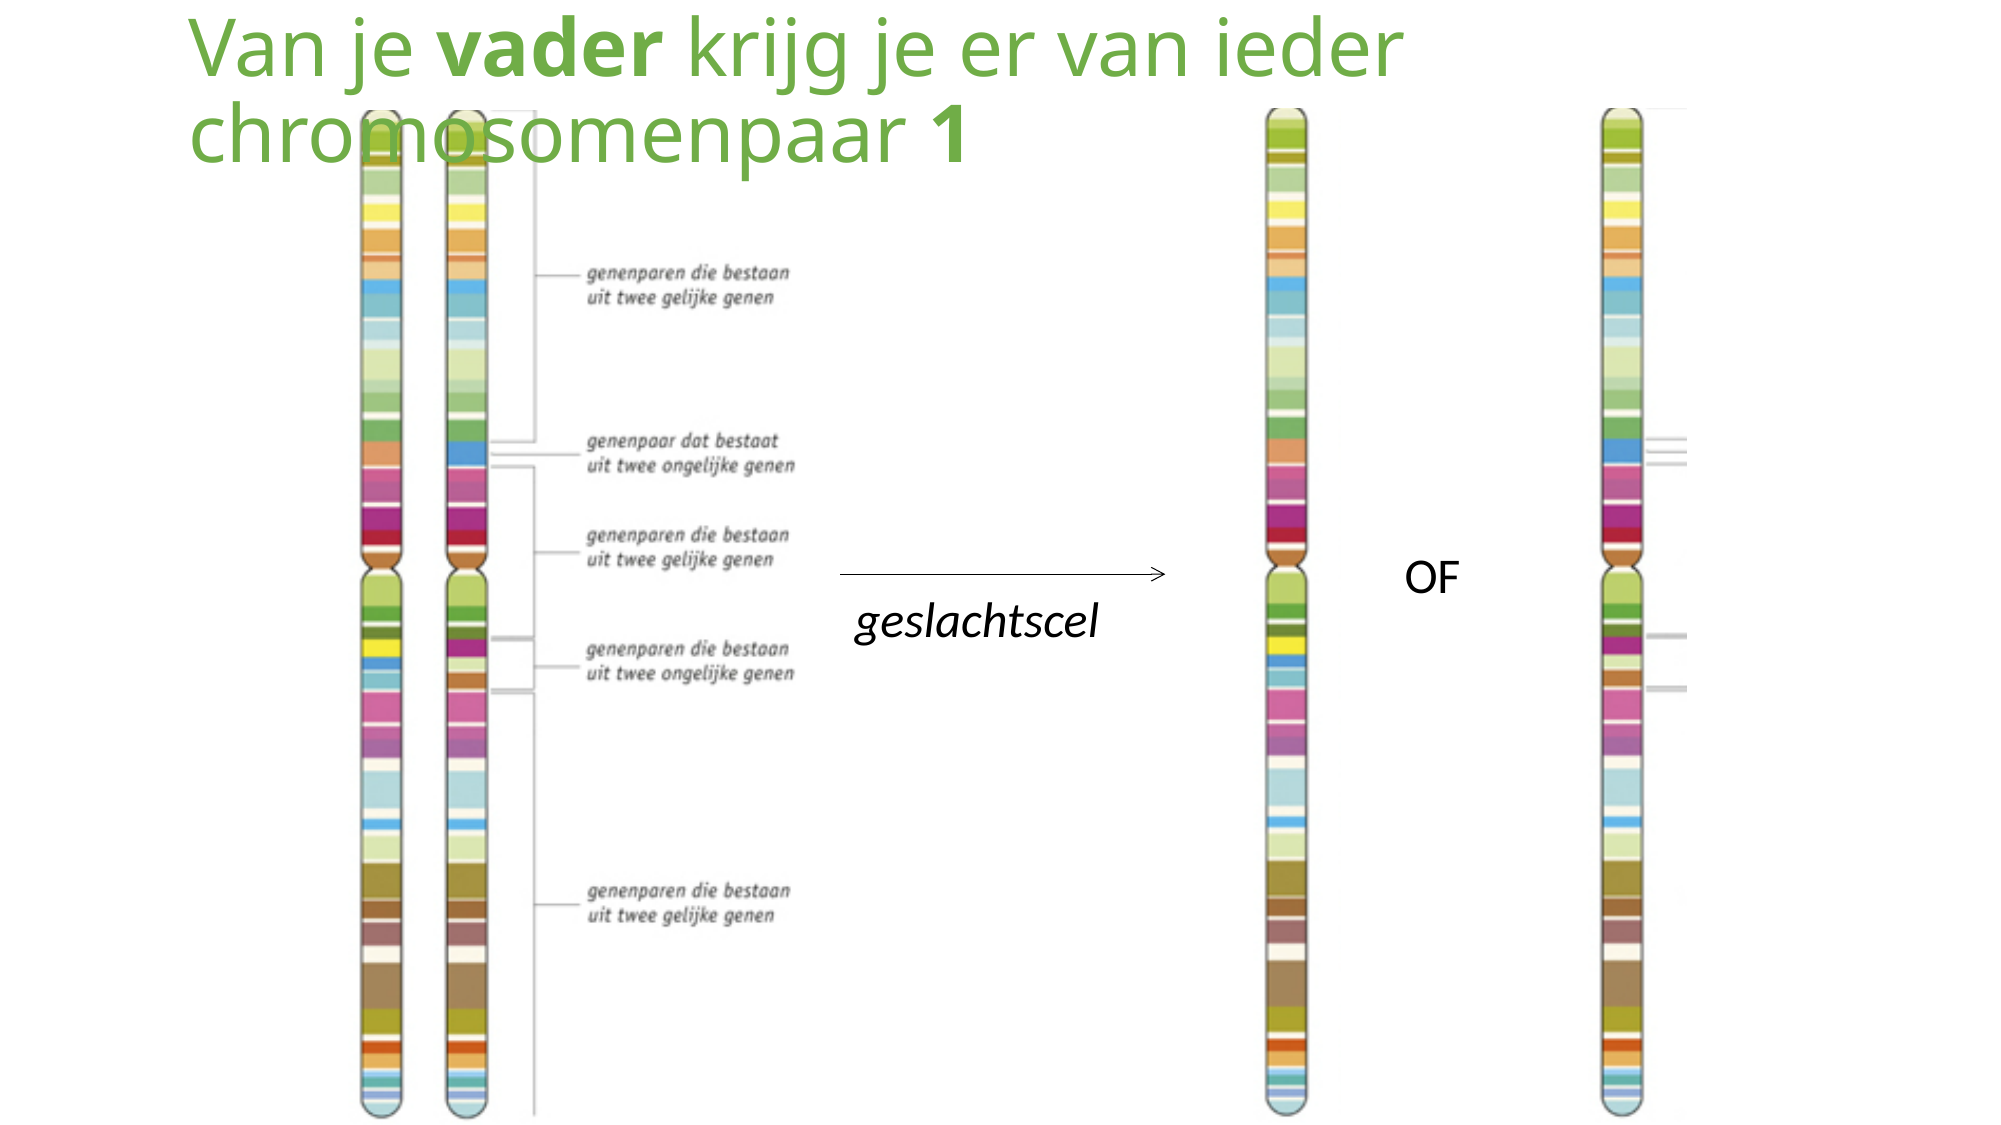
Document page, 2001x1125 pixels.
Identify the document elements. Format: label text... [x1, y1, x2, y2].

title Van je vader krijg je er van ieder chromosomenpaar 1 [173, 0, 1599, 188]
picture [1196, 107, 1341, 1123]
text_box geslachtscel [873, 579, 1115, 655]
picture [1578, 107, 1687, 1123]
text_box OF [1389, 536, 1520, 612]
picture [291, 110, 873, 1125]
